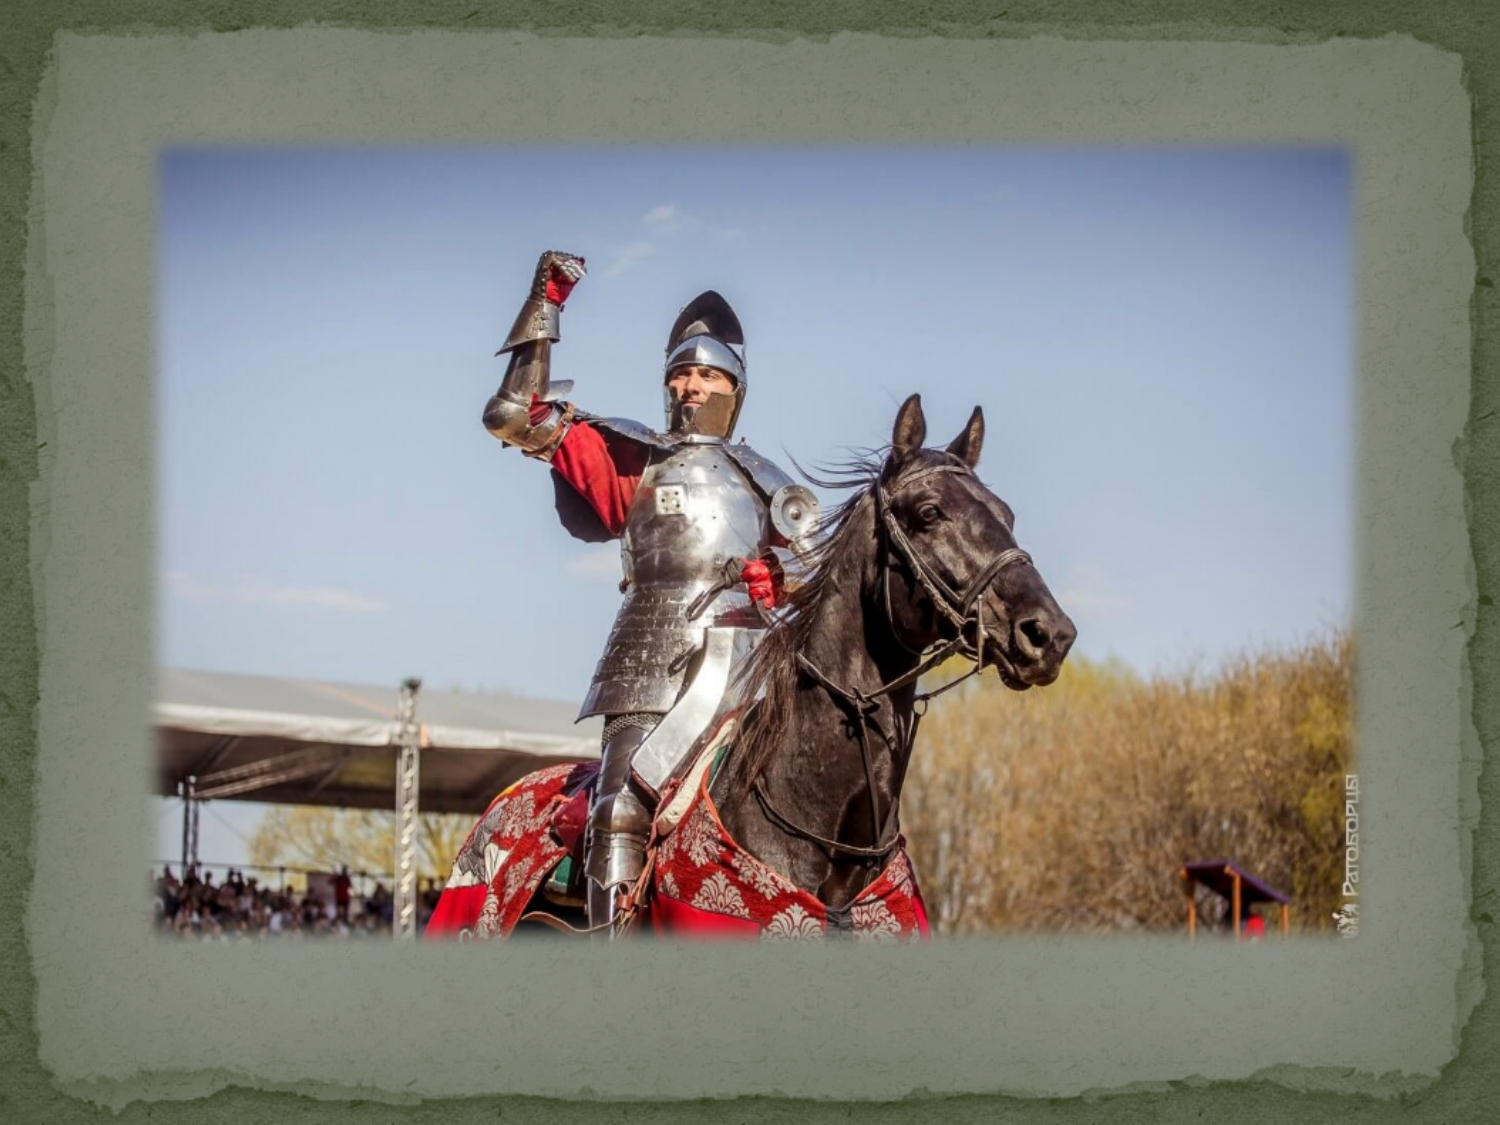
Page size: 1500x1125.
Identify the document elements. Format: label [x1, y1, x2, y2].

list [143, 131, 1369, 946]
